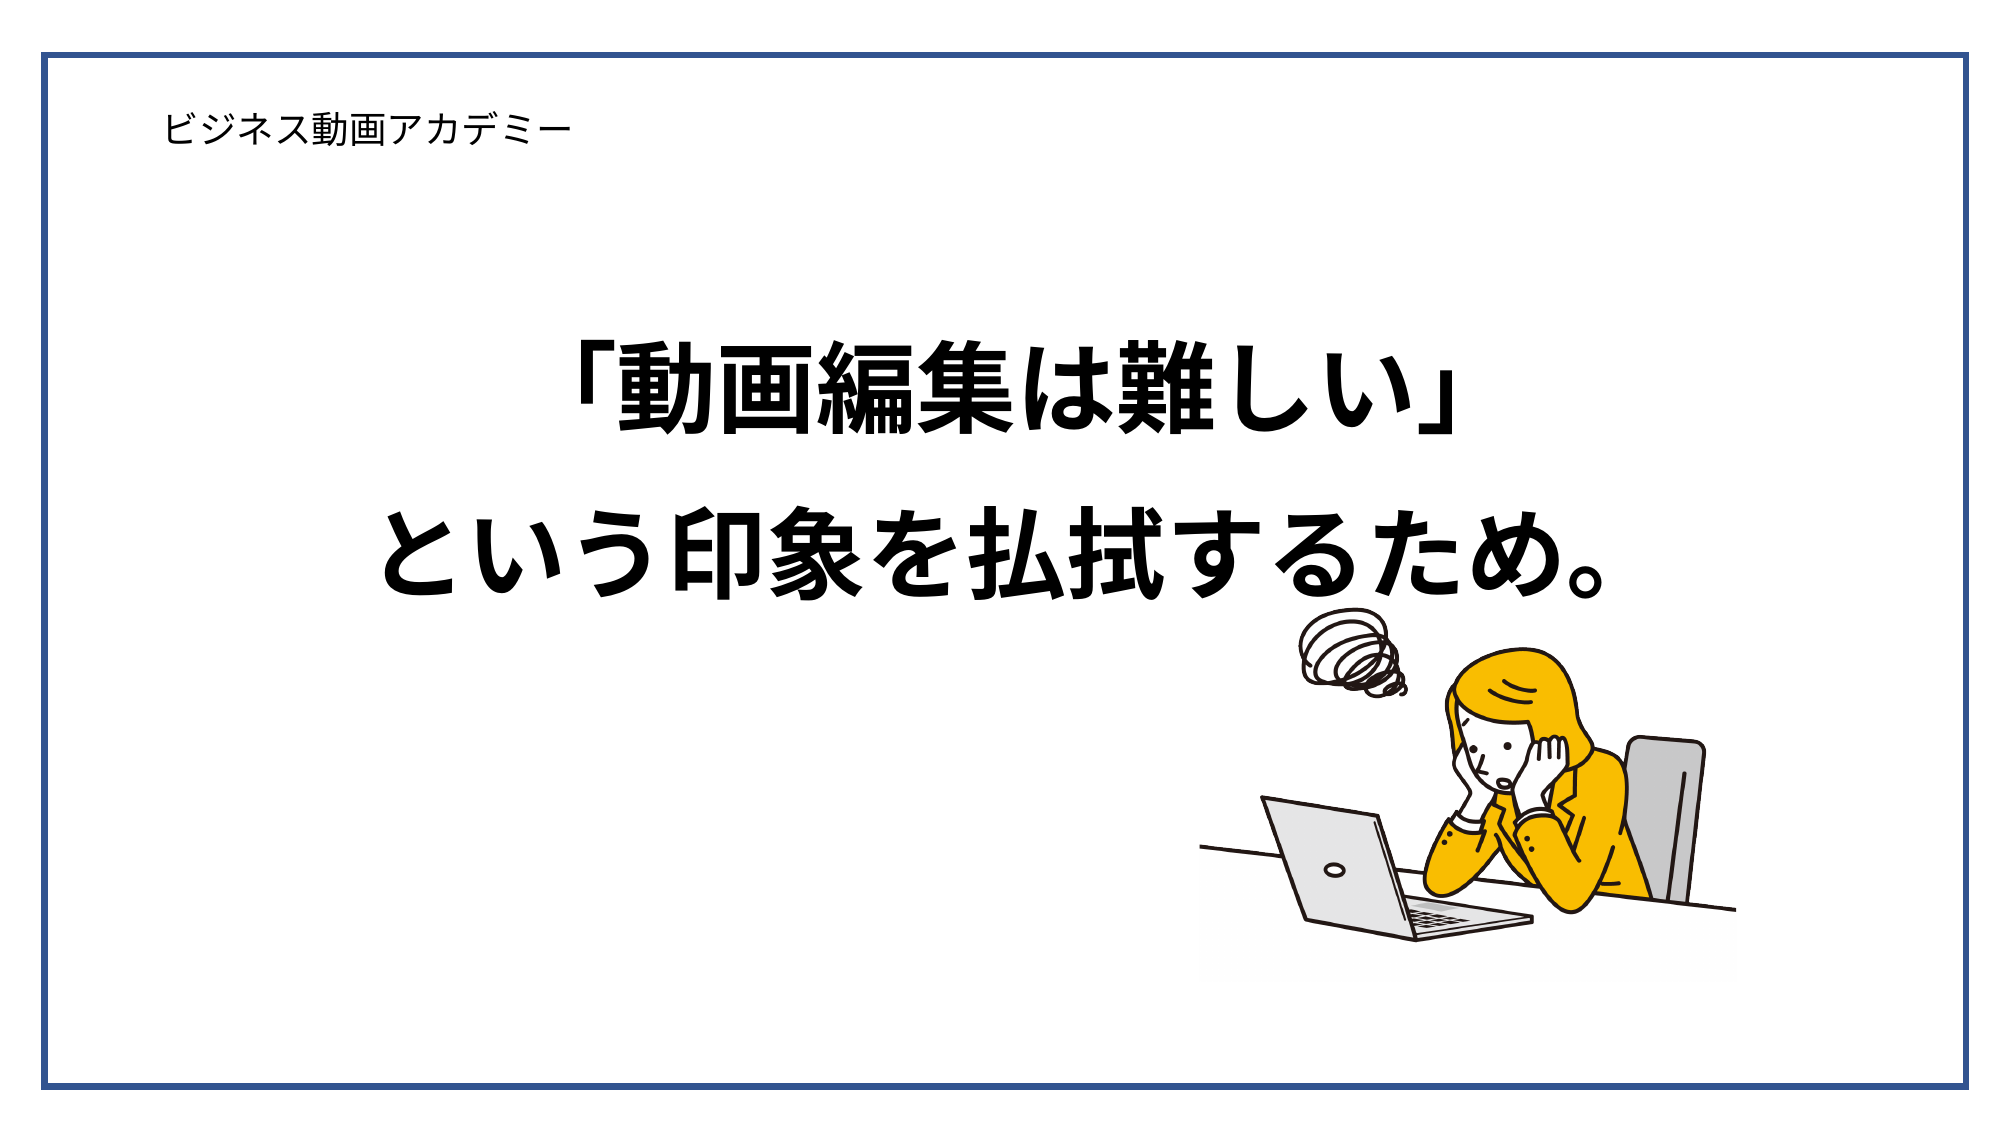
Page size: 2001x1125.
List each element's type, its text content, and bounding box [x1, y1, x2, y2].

text_box [44, 54, 1967, 1087]
text_box 「動画編集は難しい」 という印象を払拭するため。 [163, 270, 1871, 619]
picture [1182, 563, 1746, 987]
text_box ビジネス動画アカデミー [147, 98, 1580, 158]
